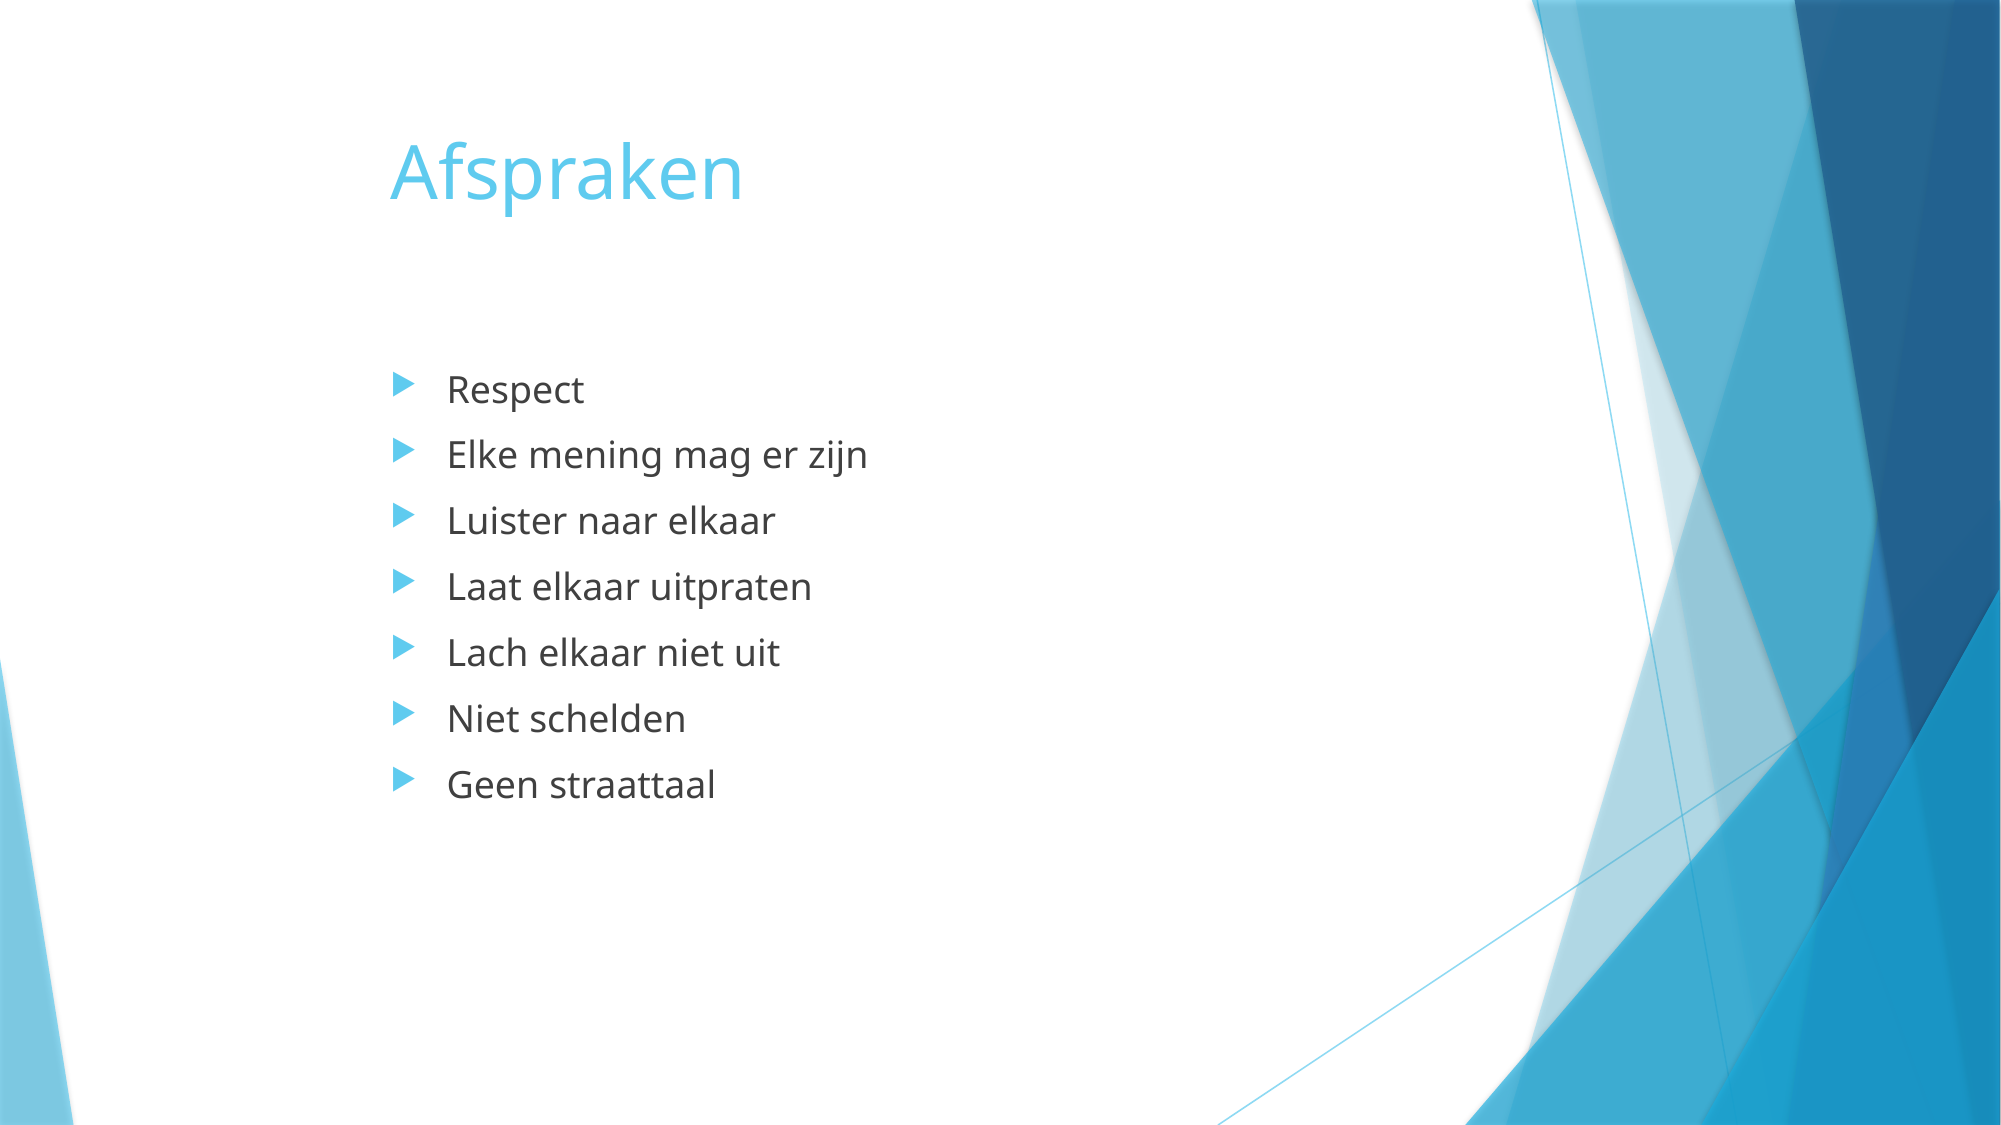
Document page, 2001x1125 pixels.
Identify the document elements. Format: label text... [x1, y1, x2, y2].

title Afspraken [375, 116, 1786, 334]
list Respect Elke mening mag er zijn Luister naar elkaar Laat elkaar uitpraten Lach elkaar niet uit Niet schelden Geen straattaal [375, 358, 1786, 995]
